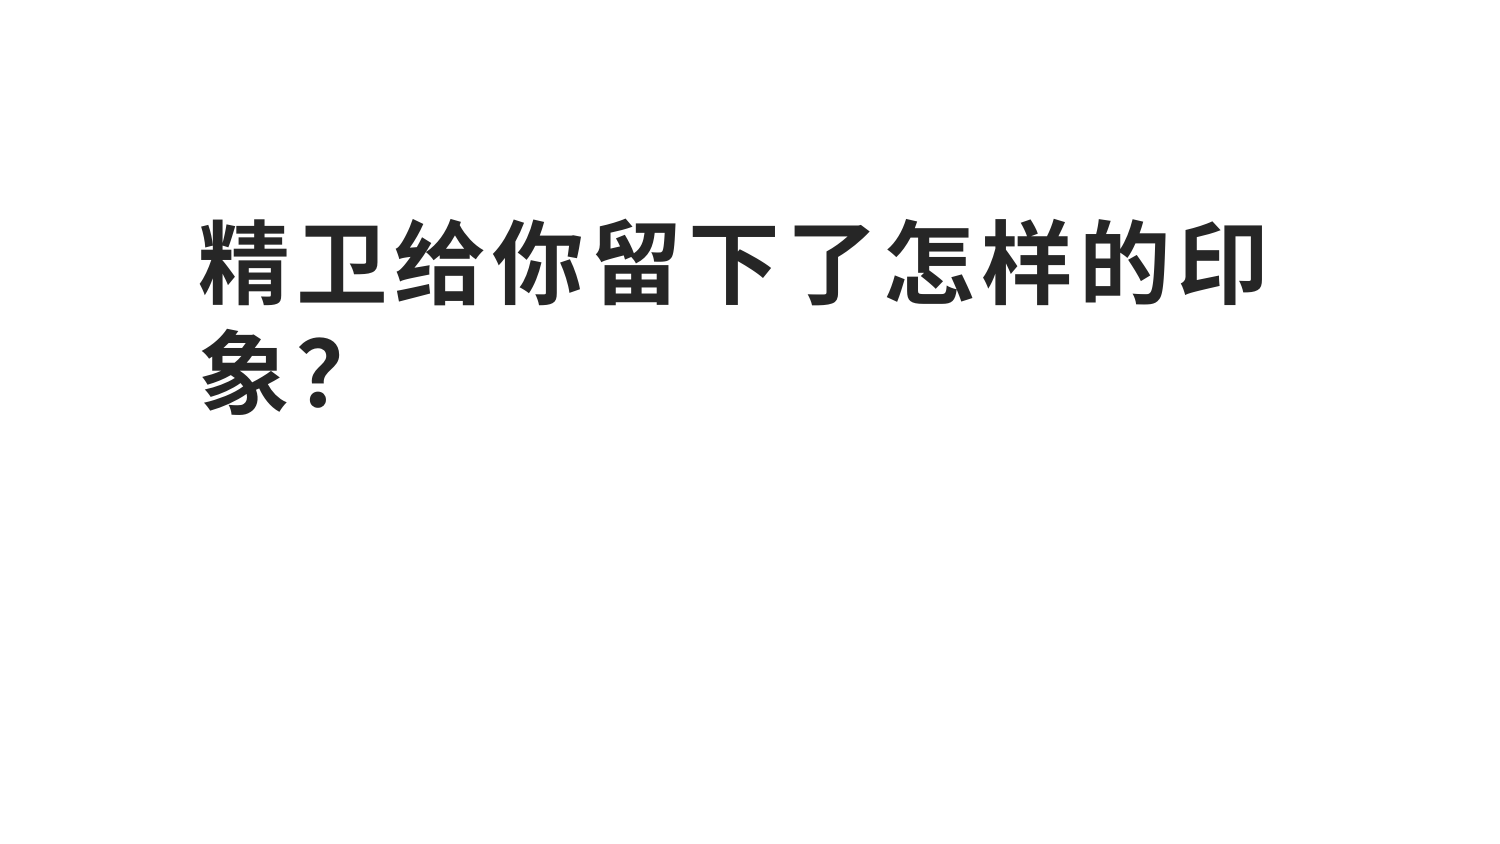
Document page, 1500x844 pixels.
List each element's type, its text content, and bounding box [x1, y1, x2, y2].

title 精卫给你留下了怎样的印象？ [187, 138, 1313, 432]
